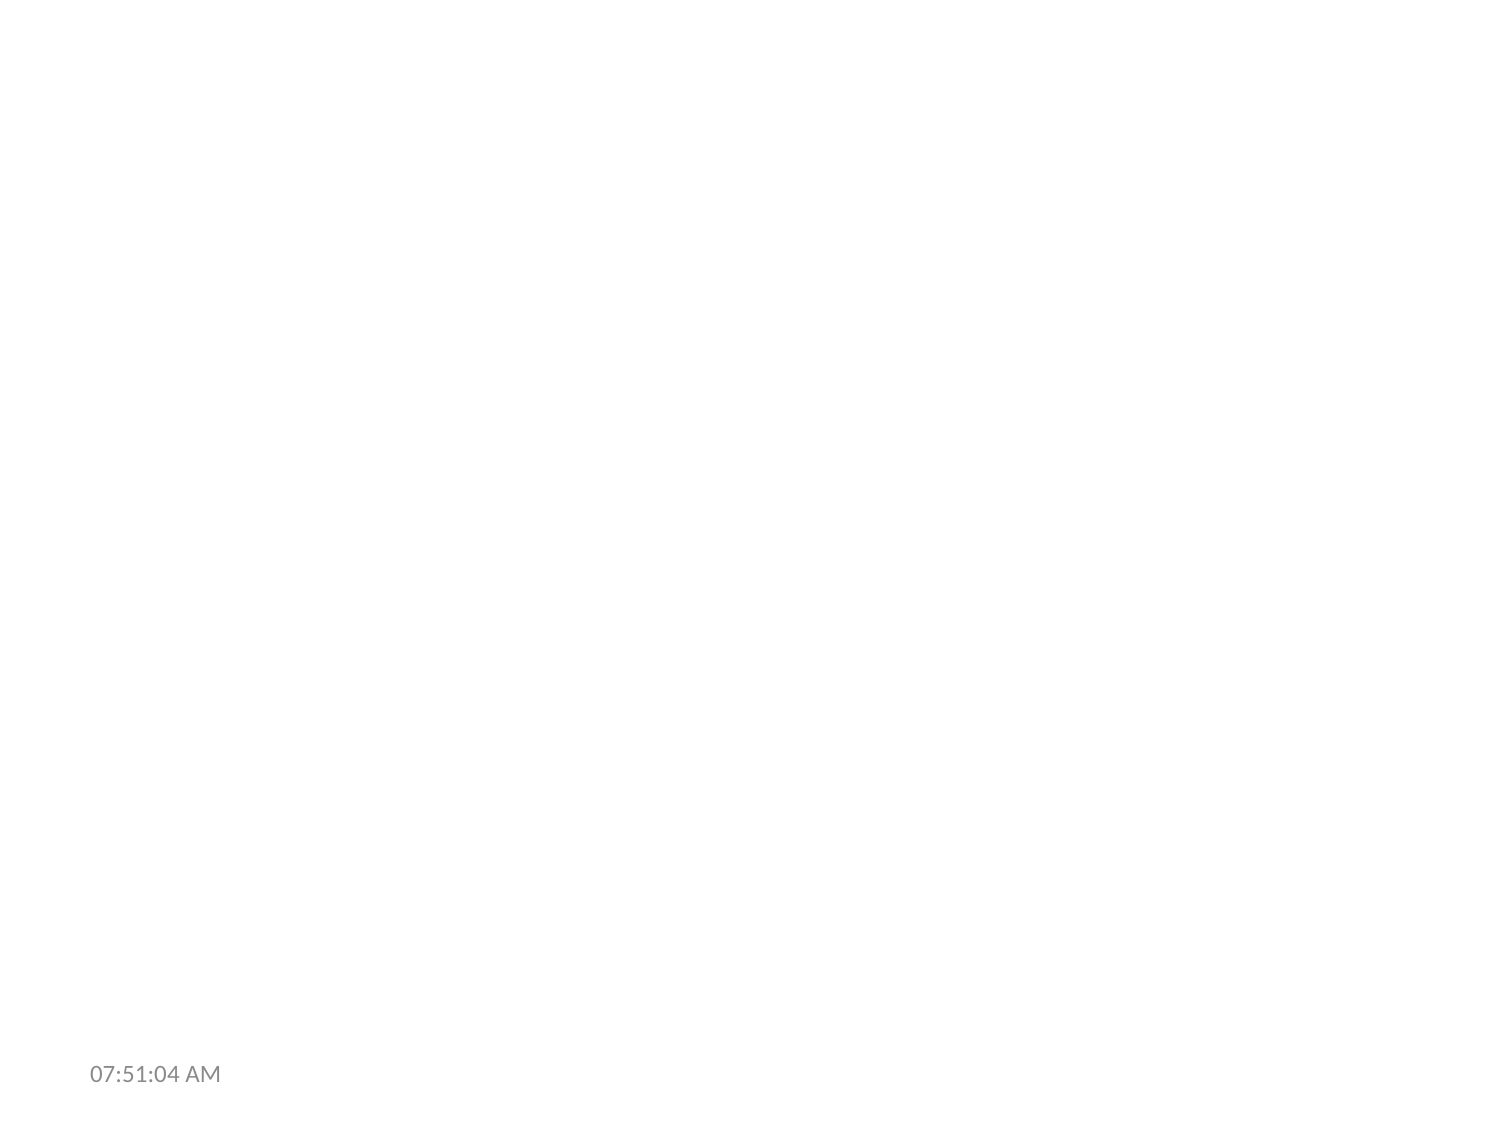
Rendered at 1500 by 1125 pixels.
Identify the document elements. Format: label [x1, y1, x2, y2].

slide_number [75, 1042, 425, 1103]
